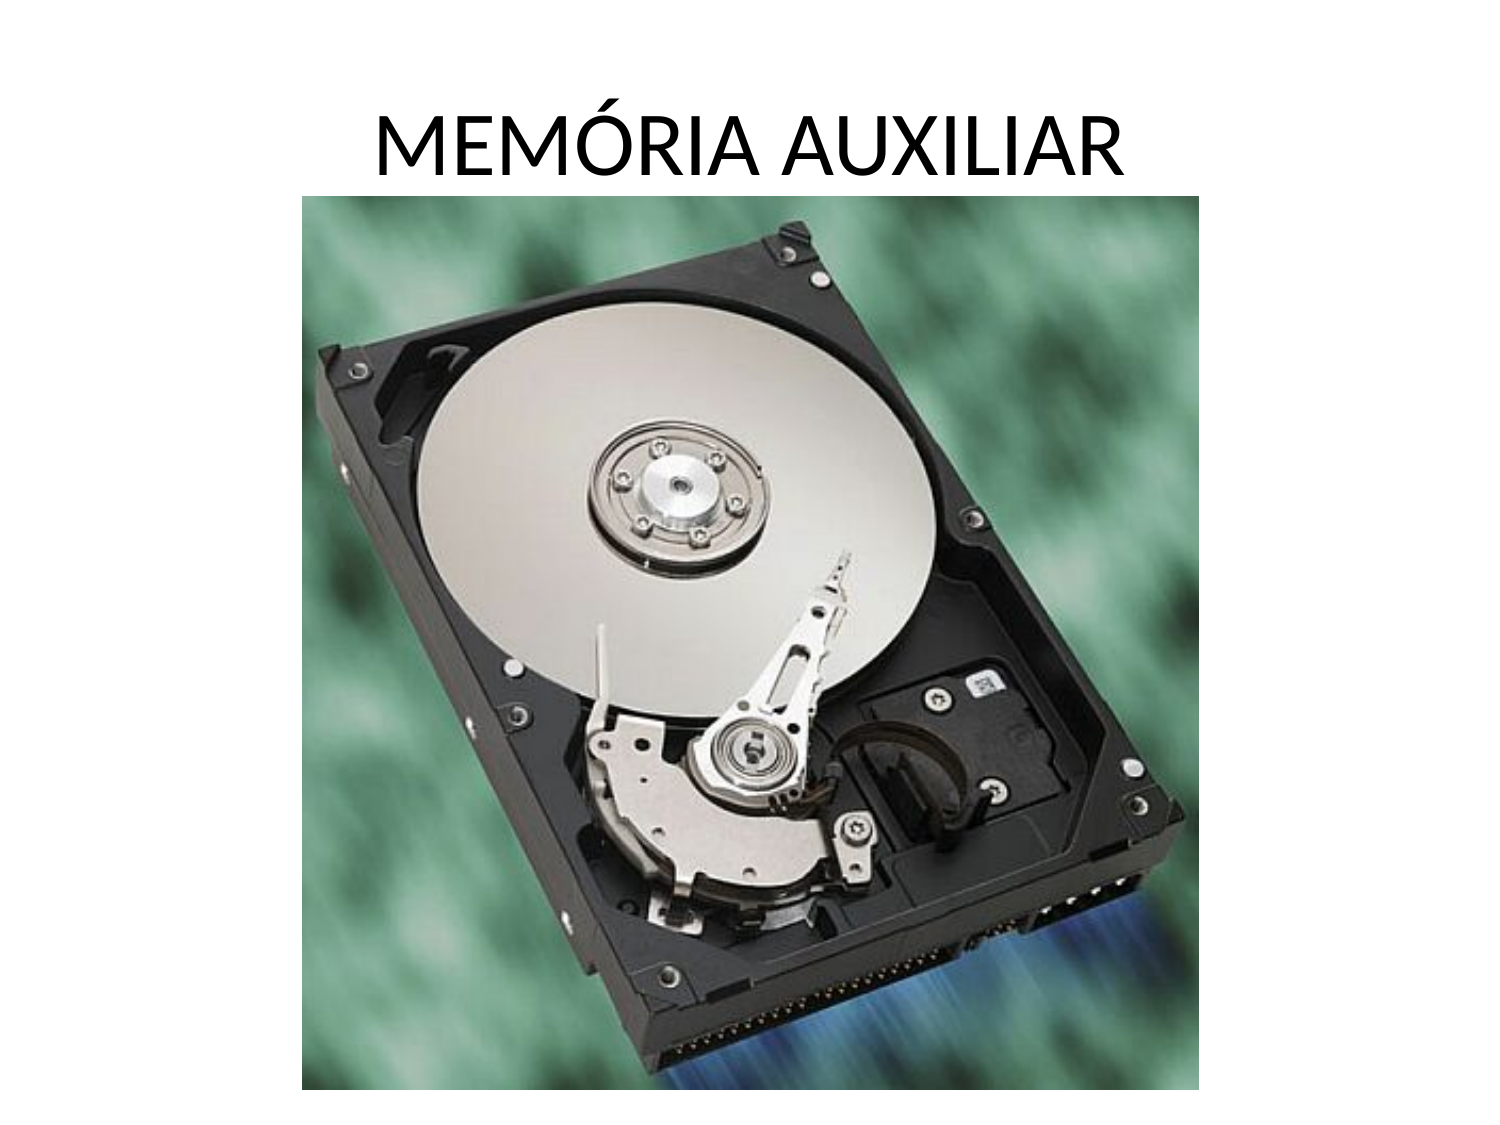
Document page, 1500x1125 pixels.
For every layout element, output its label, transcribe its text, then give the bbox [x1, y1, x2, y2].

picture [302, 196, 1200, 1091]
title MEMÓRIA AUXILIAR [75, 45, 1425, 233]
